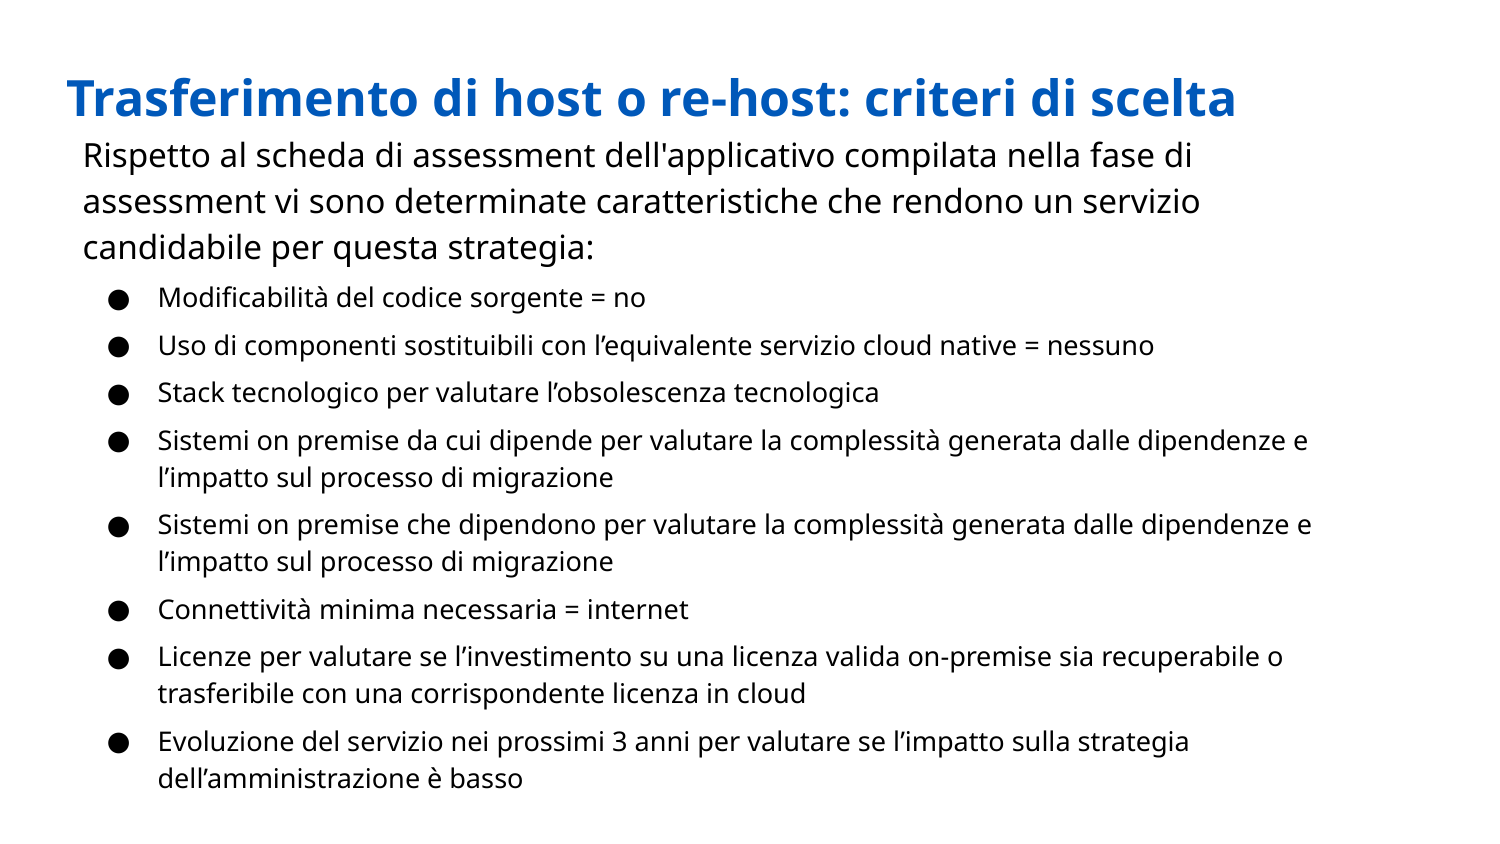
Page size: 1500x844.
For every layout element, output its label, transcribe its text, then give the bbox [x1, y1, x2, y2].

text_box Rispetto al scheda di assessment dell'applicativo compilata nella fase di assessment vi sono determinate caratteristiche che rendono un servizio candidabile per questa strategia: Modificabilità del codice sorgente = no Uso di componenti sostituibili con l’equivalente servizio cloud native = nessuno Stack tecnologico per valutare l’obsolescenza tecnologica Sistemi on premise da cui dipende per valutare la complessità generata dalle dipendenze e l’impatto sul processo di migrazione Sistemi on premise che dipendono per valutare la complessità generata dalle dipendenze e l’impatto sul processo di migrazione Connettività minima necessaria = internet Licenze per valutare se l’investimento su una licenza valida on-premise sia recuperabile o trasferibile con una corrispondente licenza in cloud Evoluzione del servizio nei prossimi 3 anni per valutare se l’impatto sulla strategia dell’amministrazione è basso [67, 113, 1401, 844]
title Trasferimento di host o re-host: criteri di scelta [51, 51, 1319, 146]
